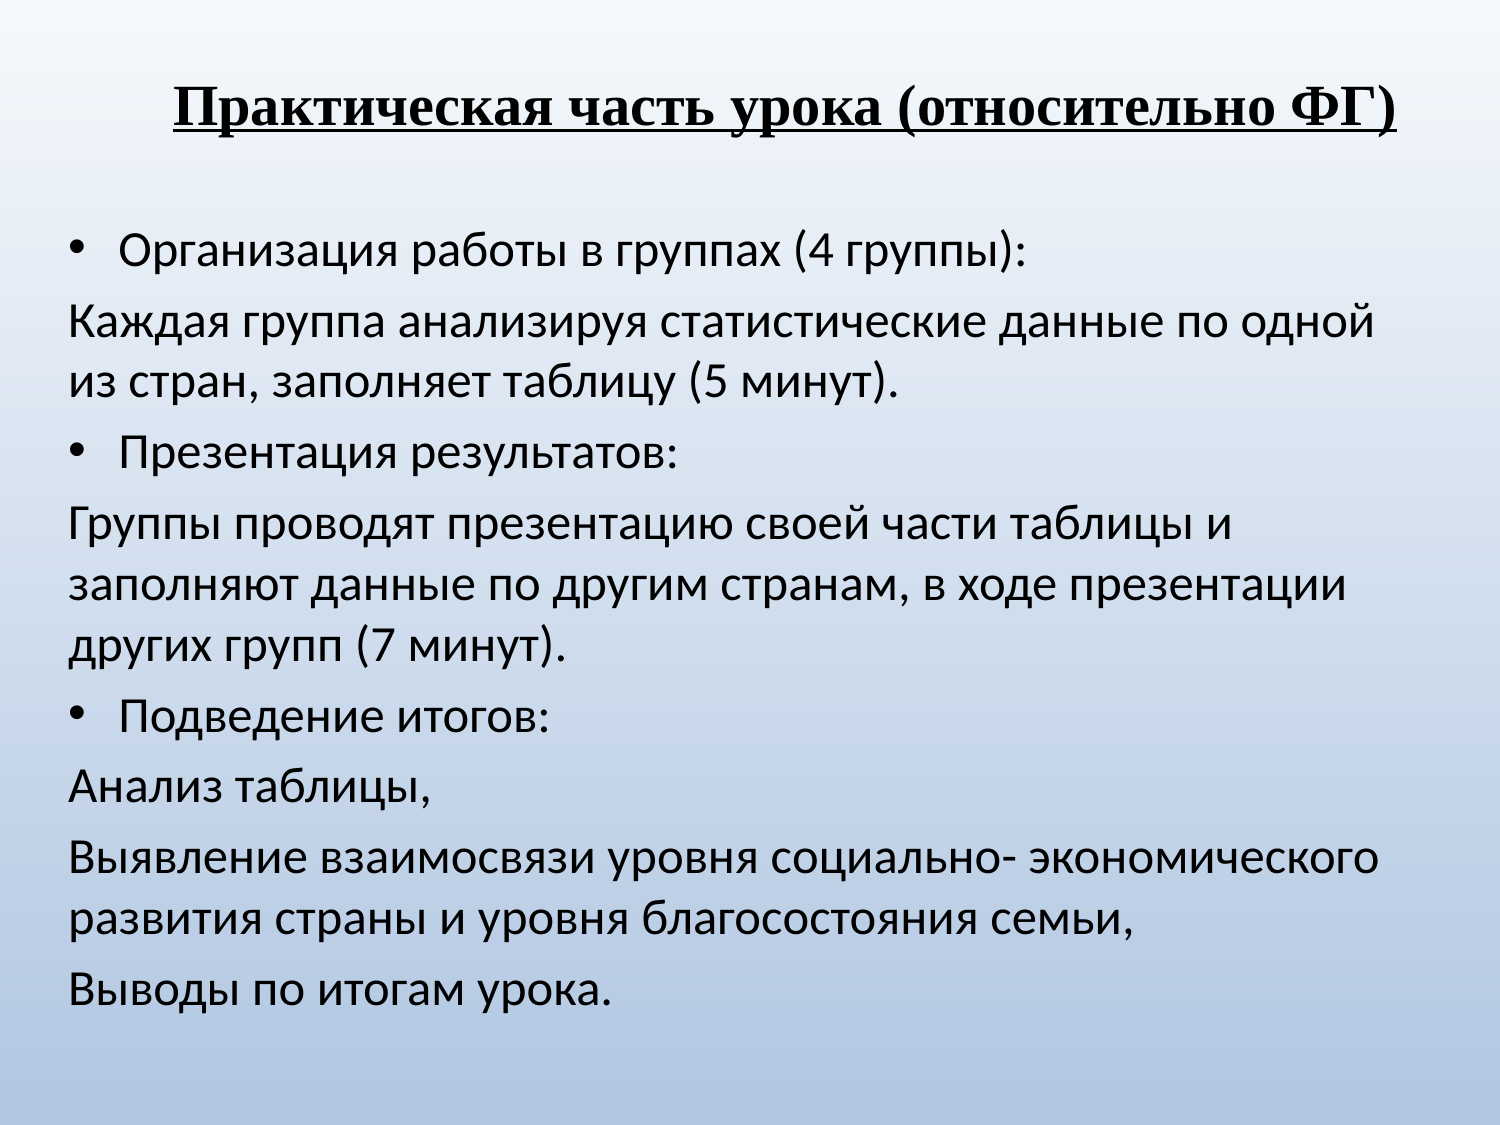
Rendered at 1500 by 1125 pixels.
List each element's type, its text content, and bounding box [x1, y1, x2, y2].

list Организация работы в группах (4 группы): Каждая группа анализируя статистические данные по одной из стран, заполняет таблицу (5 минут). Презентация результатов: Группы проводят презентацию своей части таблицы и заполняют данные по другим странам, в ходе презентации других групп (7 минут). Подведение итогов: Анализ таблицы, Выявление взаимосвязи уровня социально- экономического развития страны и уровня благосостояния семьи, Выводы по итогам урока. [53, 208, 1437, 1029]
text_box Практическая часть урока (относительно ФГ) [88, 54, 1483, 323]
